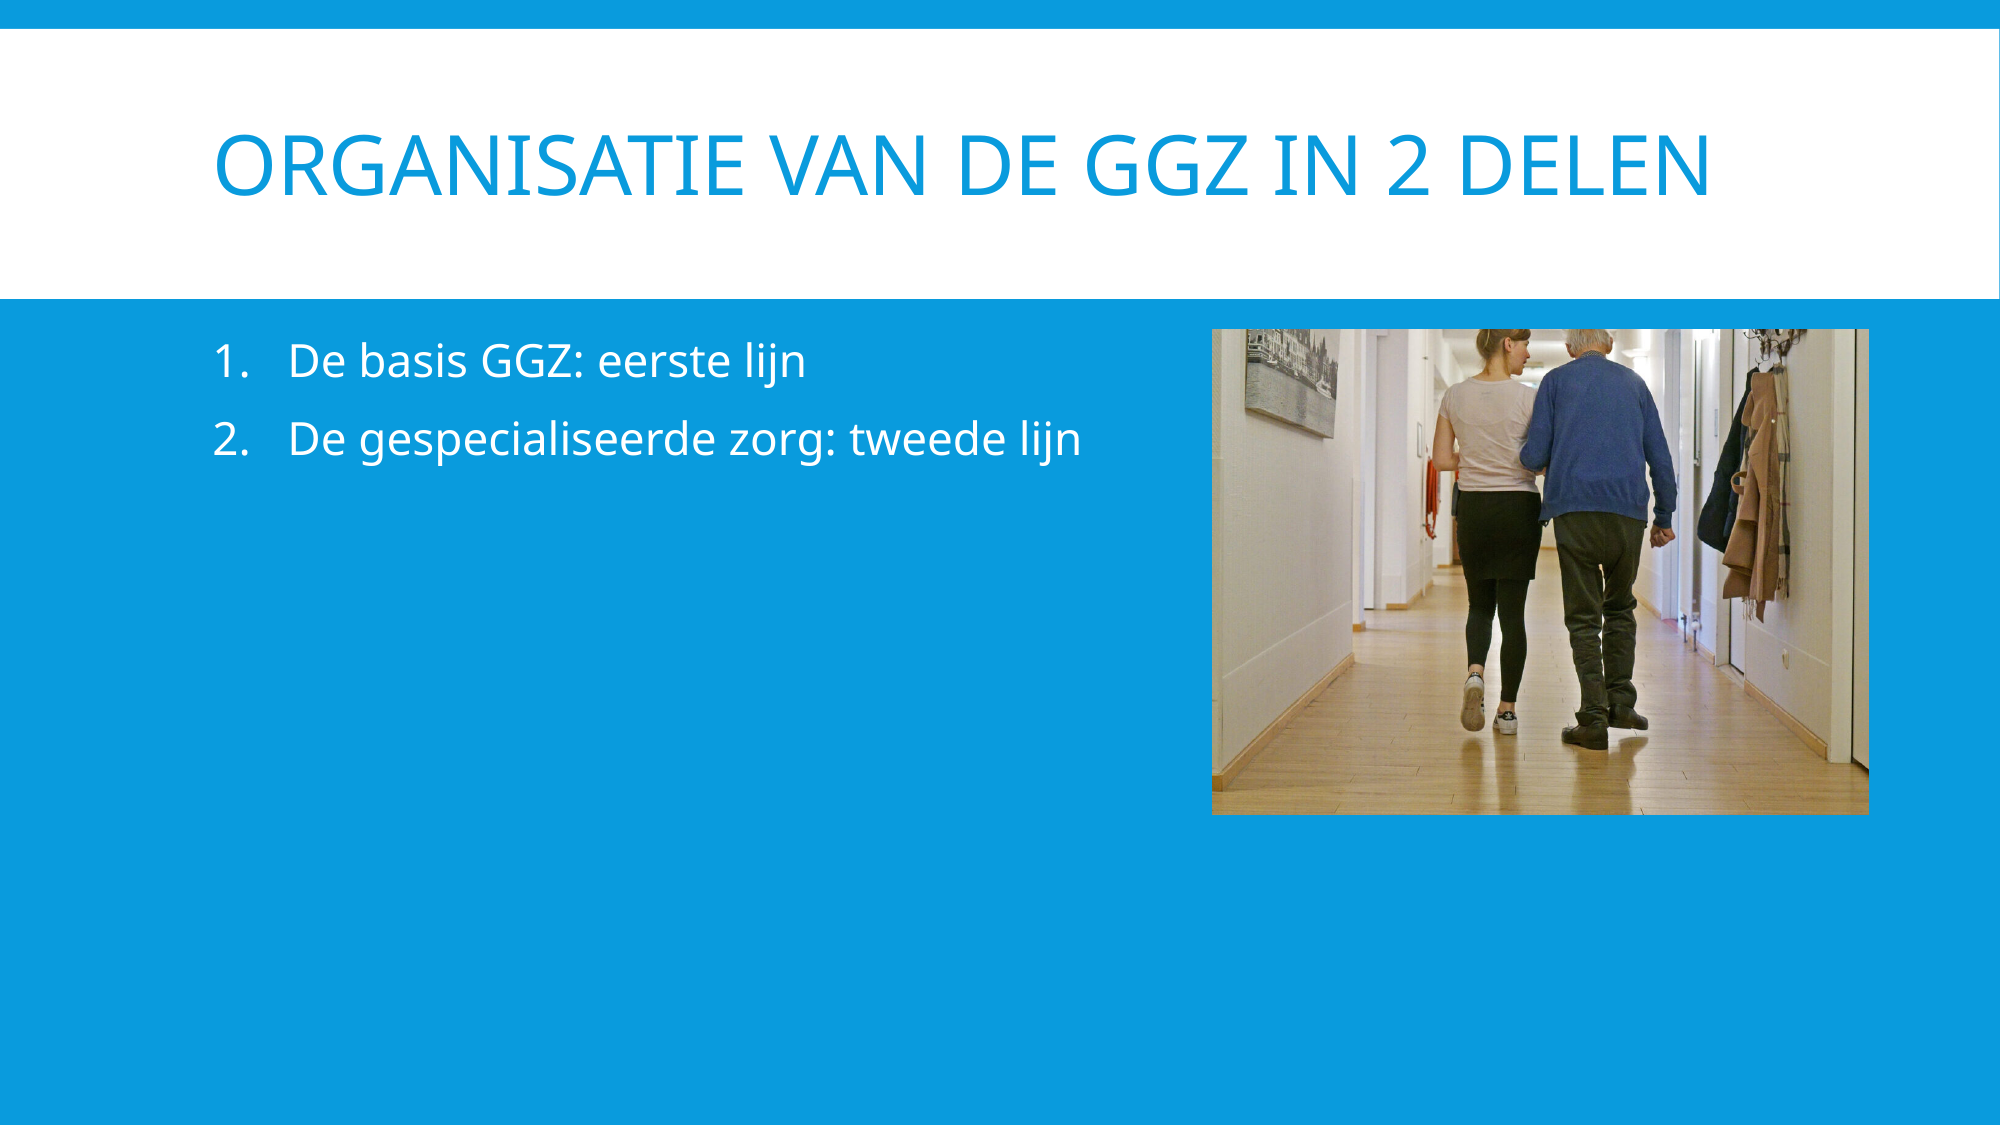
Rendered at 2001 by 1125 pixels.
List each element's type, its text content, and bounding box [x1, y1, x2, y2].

list De basis GGZ: eerste lijn De gespecialiseerde zorg: tweede lijn [197, 329, 1803, 1020]
title Organisatie van de ggz in 2 delen [197, 46, 1803, 295]
picture [1213, 330, 1868, 814]
